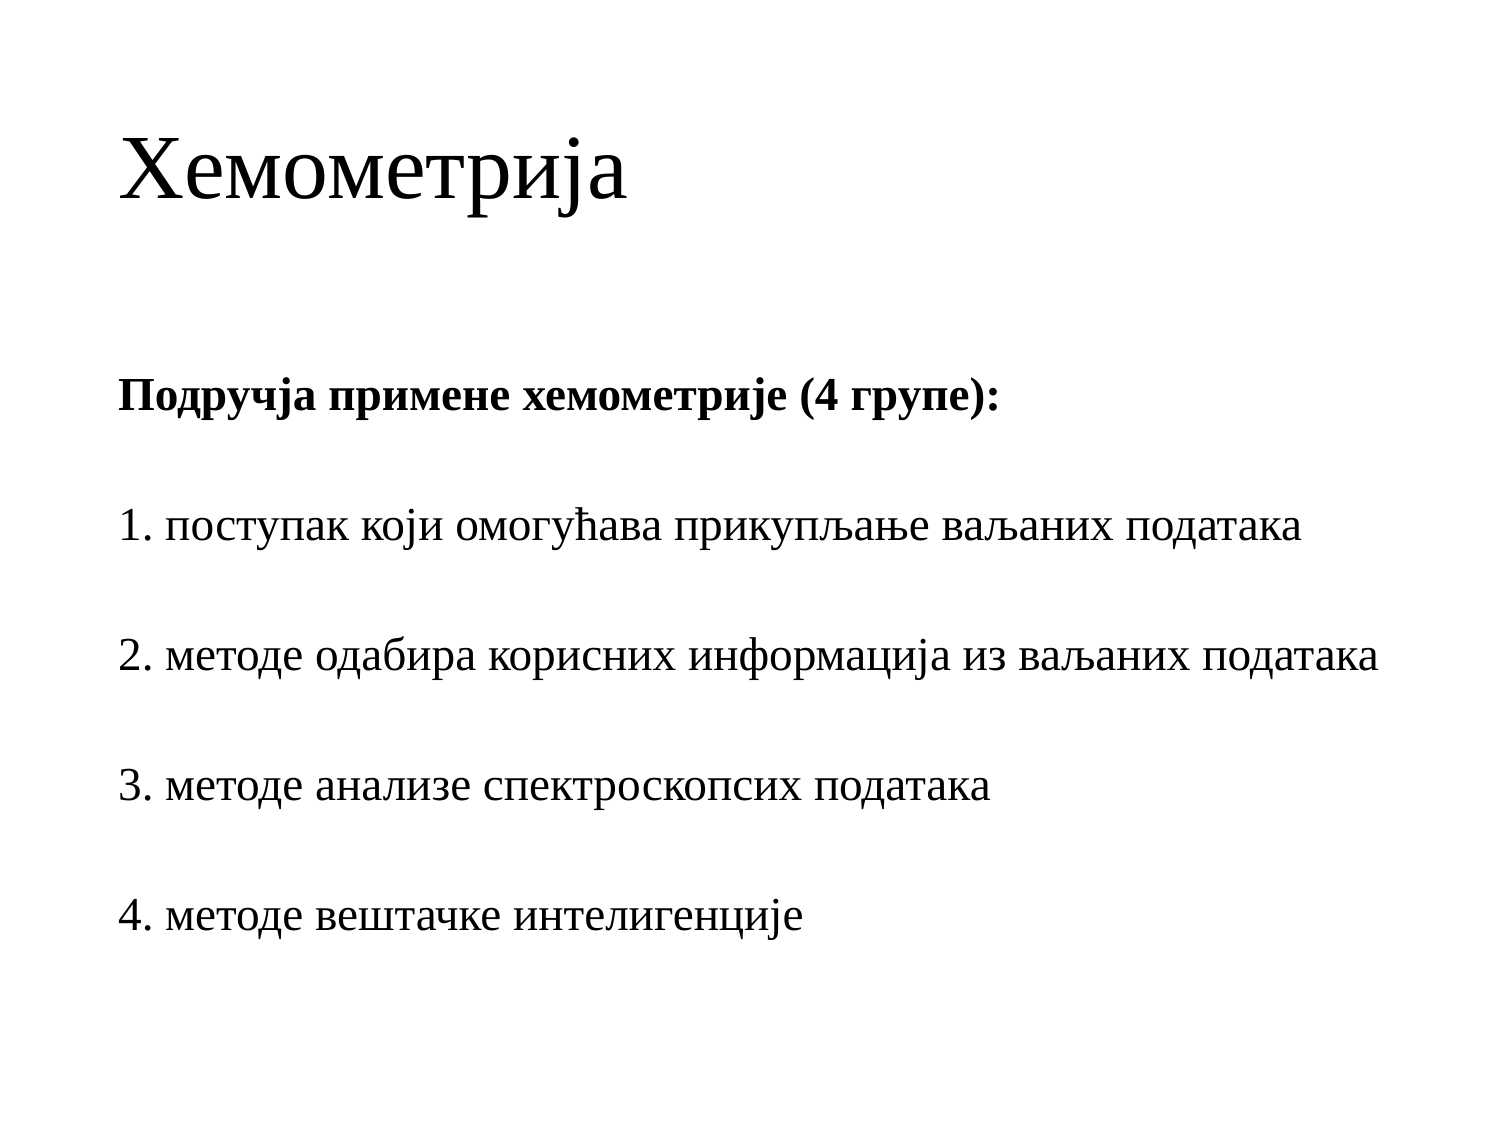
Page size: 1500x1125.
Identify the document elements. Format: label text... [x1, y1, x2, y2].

title Хемометрија [103, 59, 1397, 278]
list Подручја примене хемометрије (4 групе): 1. поступак који омогућава прикупљање ваљаних података 2. методе одабира корисних информација из ваљаних података 3. методе анализе спектроскопсих података 4. методе вештачке интелигенције [103, 299, 1397, 1014]
